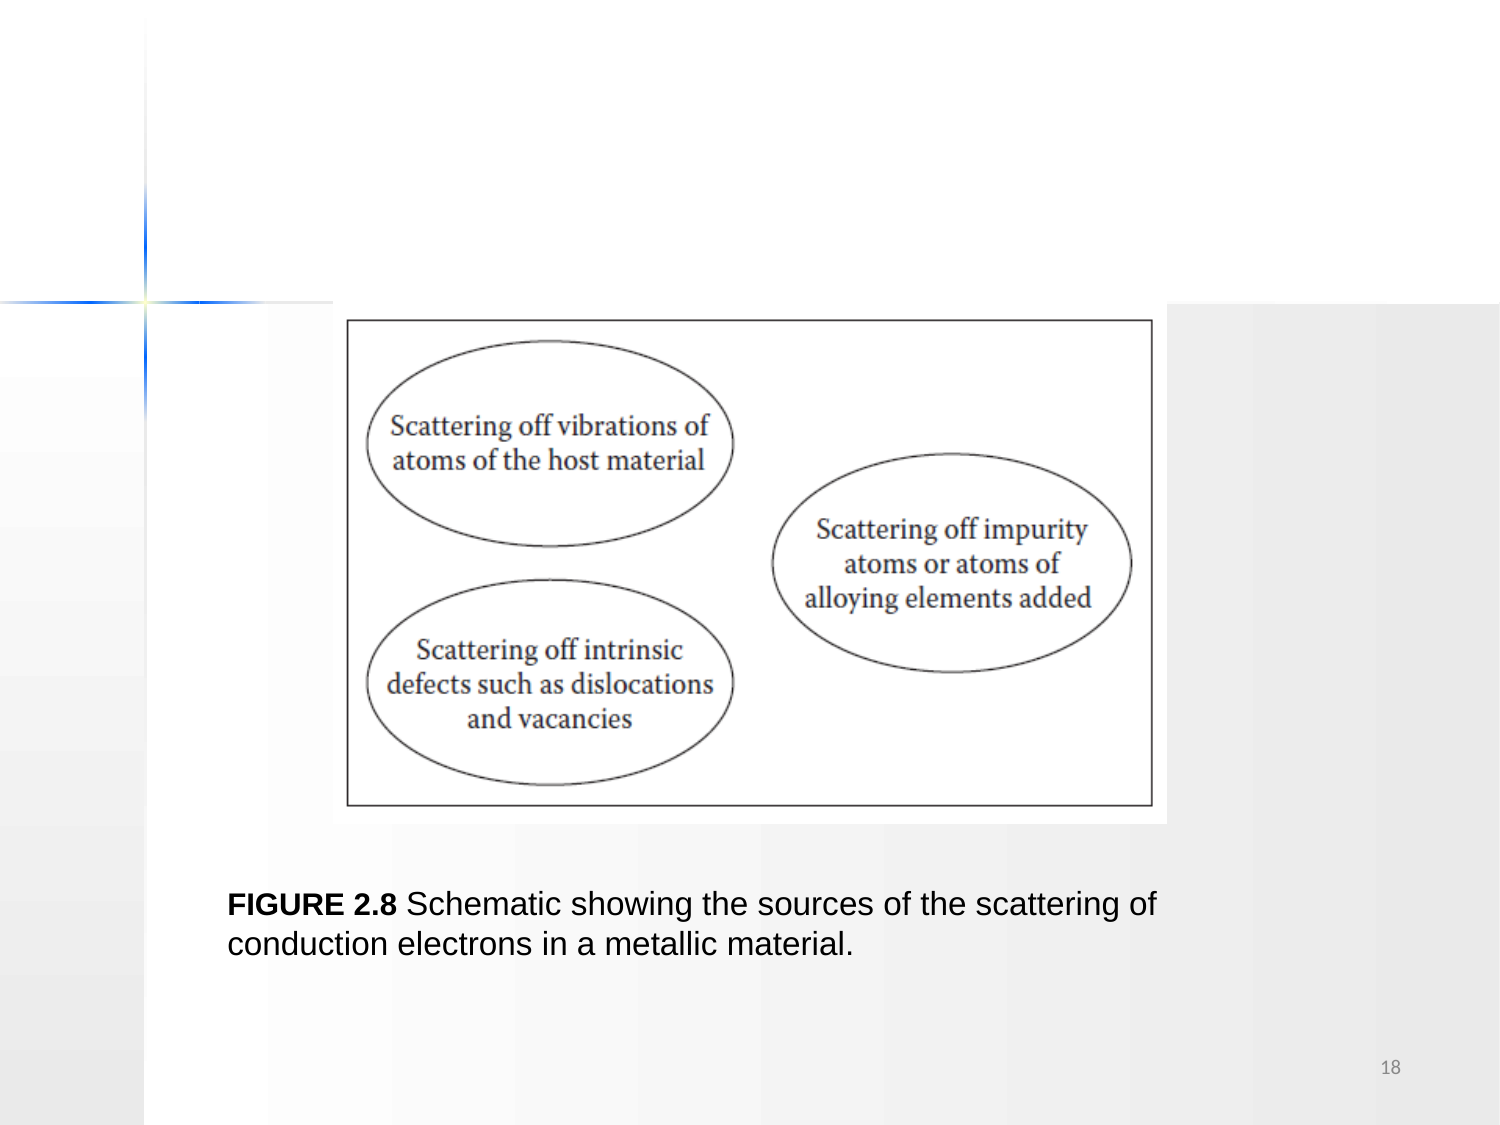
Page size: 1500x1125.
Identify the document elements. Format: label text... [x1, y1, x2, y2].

text_box FIGURE 2.8 Schematic showing the sources of the scattering of conduction electrons in a metallic material. [212, 875, 1288, 970]
picture [333, 301, 1167, 824]
